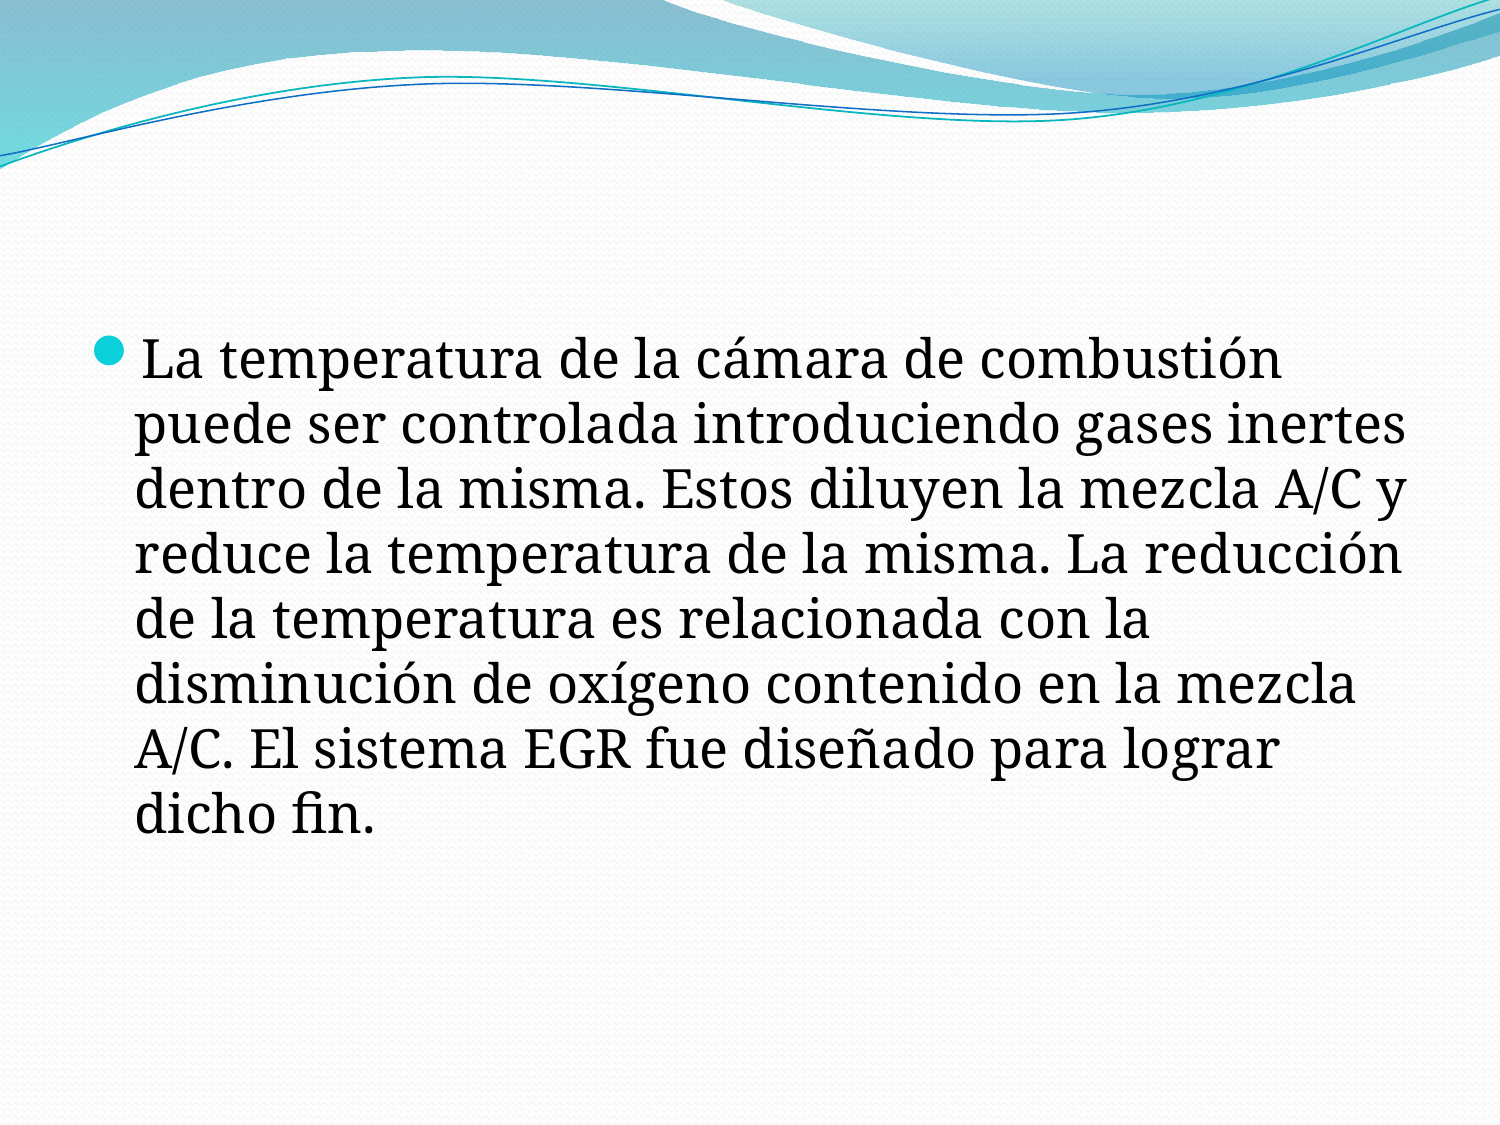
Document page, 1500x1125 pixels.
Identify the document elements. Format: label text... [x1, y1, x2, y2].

list La temperatura de la cámara de combustión puede ser controlada introduciendo gases inertes dentro de la misma. Estos diluyen la mezcla A/C y reduce la temperatura de la misma. La reducción de la temperatura es relacionada con la disminución de oxígeno contenido en la mezcla A/C. El sistema EGR fue diseñado para lograr dicho fin. [75, 317, 1425, 1038]
